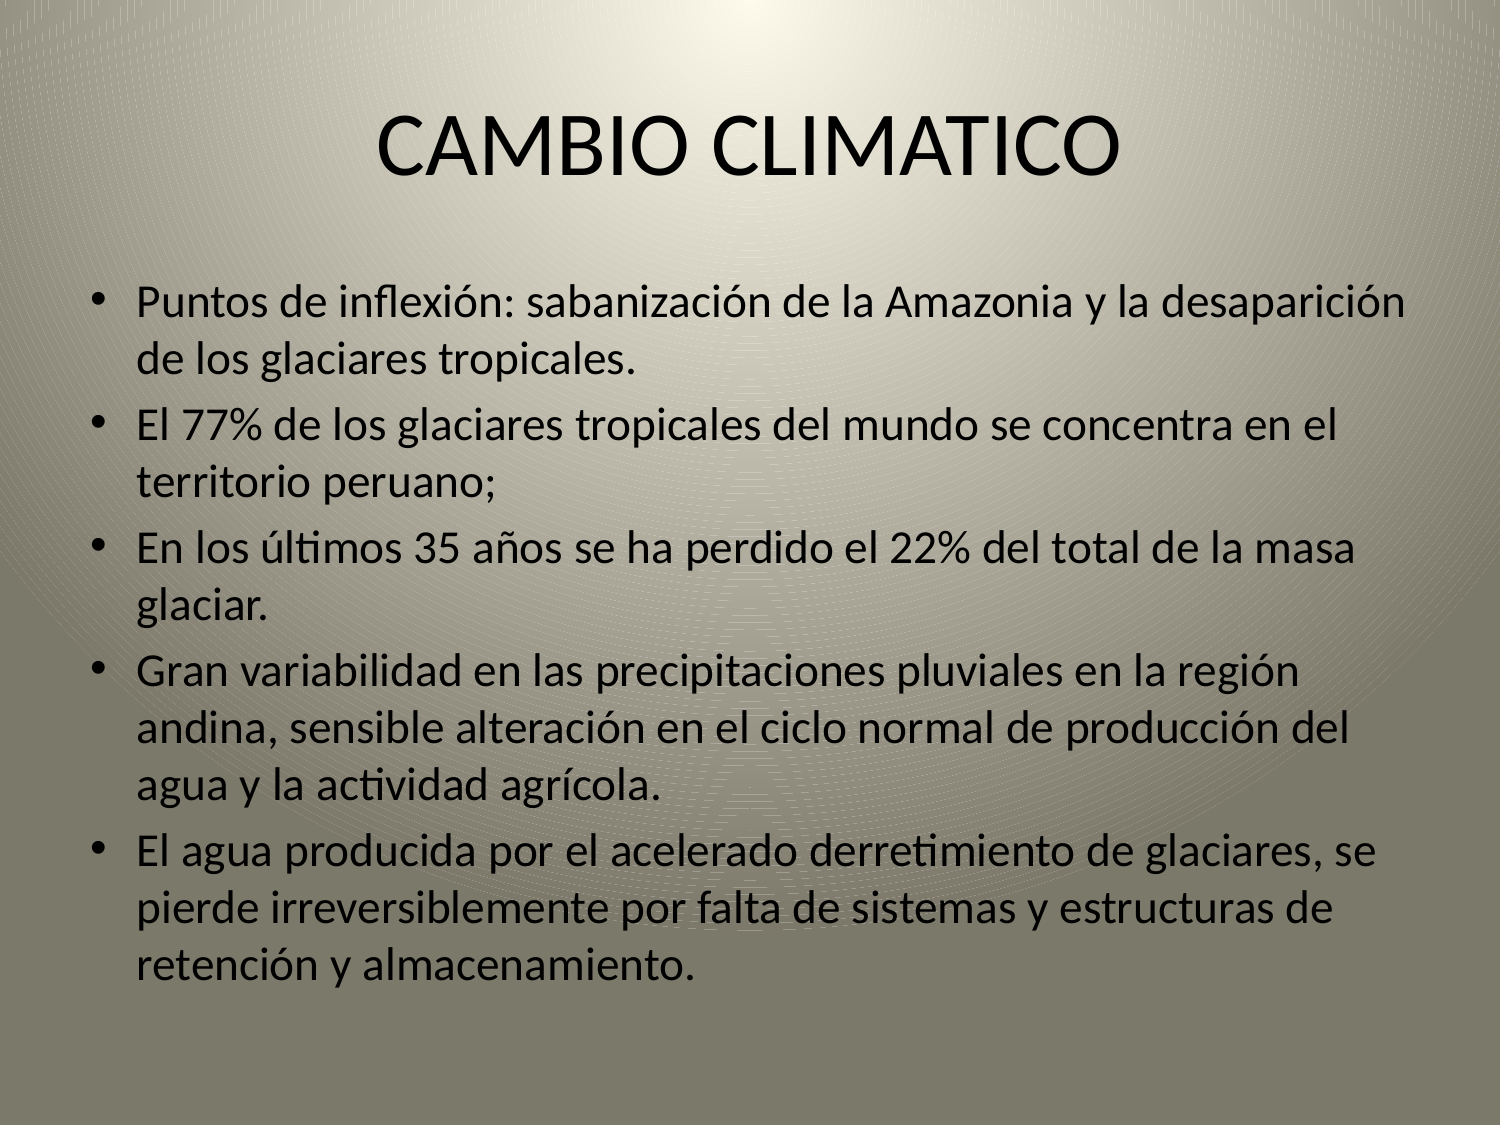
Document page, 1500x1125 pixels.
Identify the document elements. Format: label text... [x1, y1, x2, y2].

title CAMBIO CLIMATICO [75, 45, 1425, 233]
list Puntos de inflexión: sabanización de la Amazonia y la desaparición de los glaciares tropicales. El 77% de los glaciares tropicales del mundo se concentra en el territorio peruano; En los últimos 35 años se ha perdido el 22% del total de la masa glaciar. Gran variabilidad en las precipitaciones pluviales en la región andina, sensible alteración en el ciclo normal de producción del agua y la actividad agrícola. El agua producida por el acelerado derretimiento de glaciares, se pierde irreversiblemente por falta de sistemas y estructuras de retención y almacenamiento. [75, 262, 1425, 1005]
